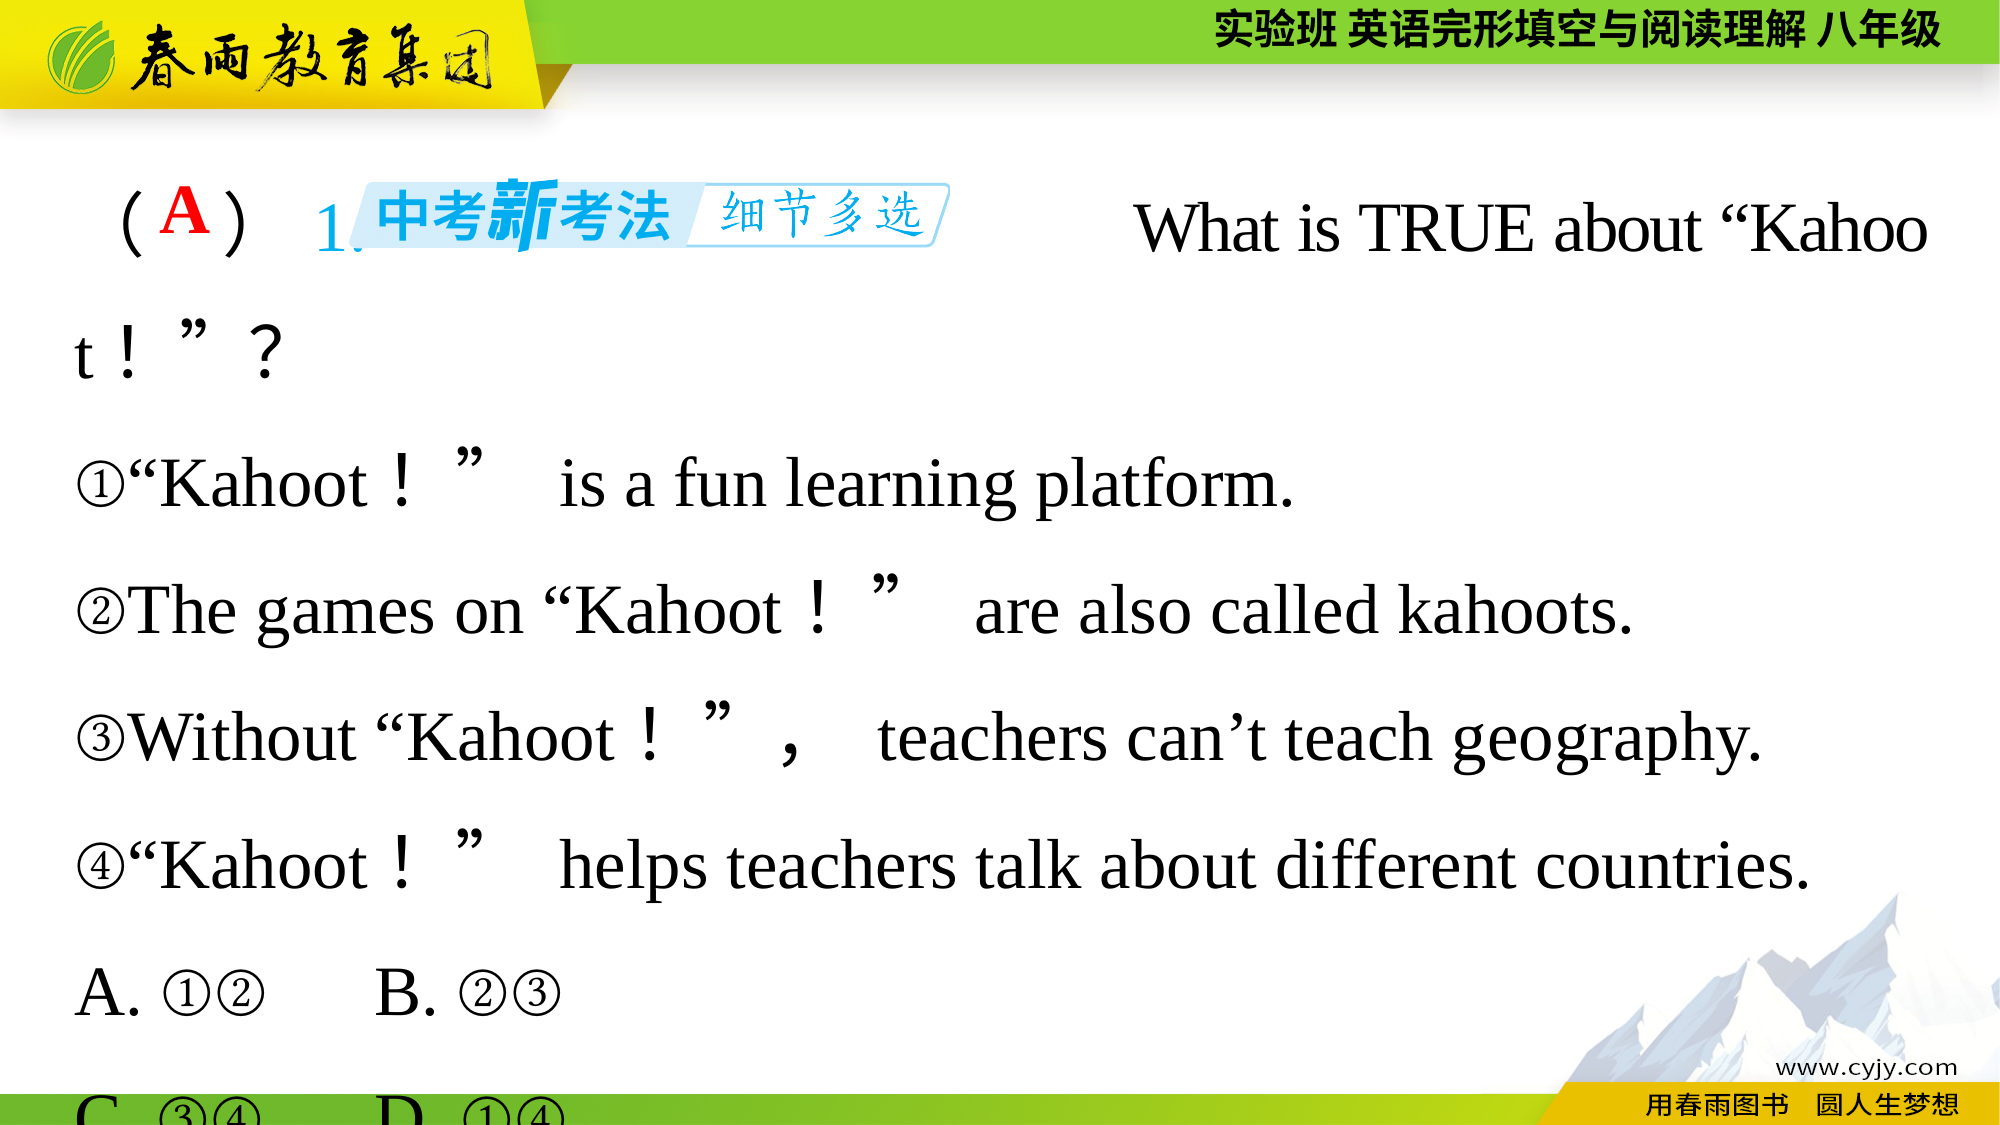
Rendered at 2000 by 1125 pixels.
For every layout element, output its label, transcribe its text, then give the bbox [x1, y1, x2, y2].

list （ ）1. What is TRUE about “Kahoot！”？ ①“Kahoot！” is a fun learning platform. ②The games on “Kahoot！” are also called kahoots. ③Without “Kahoot！”， teachers can’t teach geography. ④“Kahoot！” helps teachers talk about different countries. A. ①② B. ②③ C. ③④ D. ①④ [59, 130, 1944, 1047]
text_box A [145, 154, 226, 255]
picture [0, 0, 2000, 1125]
